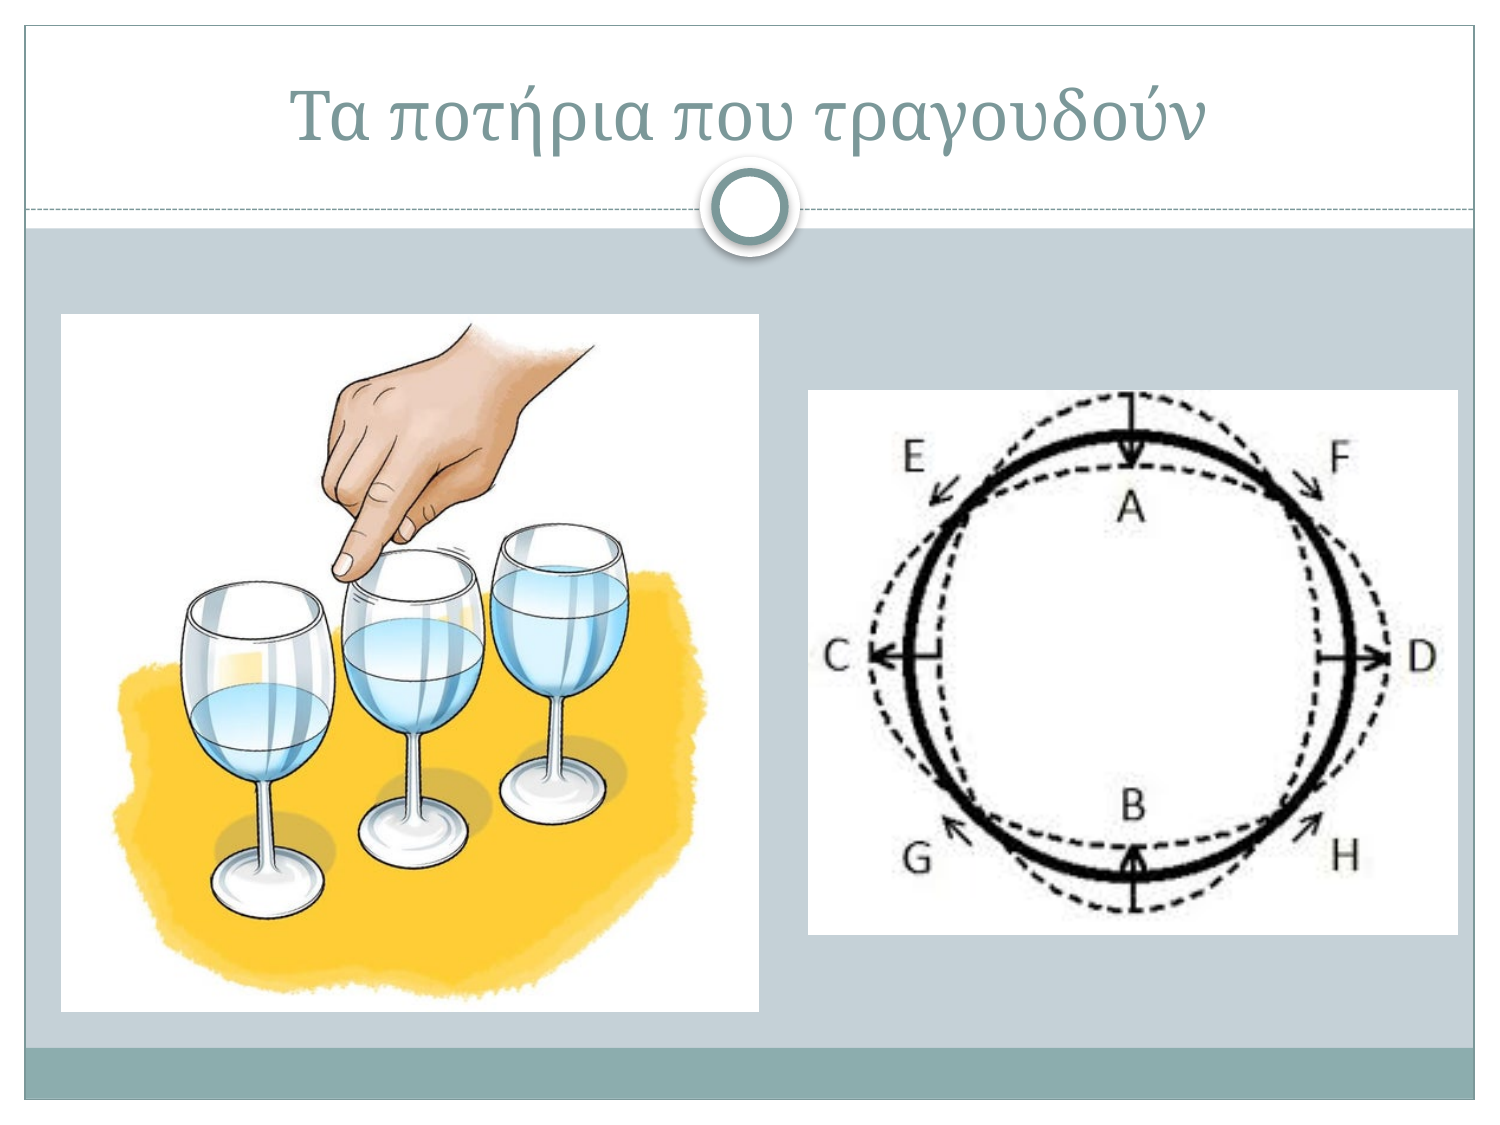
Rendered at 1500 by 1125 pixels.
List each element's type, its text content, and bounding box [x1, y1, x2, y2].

picture [808, 390, 1459, 935]
picture [61, 314, 759, 1012]
title Τα ποτήρια που τραγουδούν [49, 37, 1450, 162]
